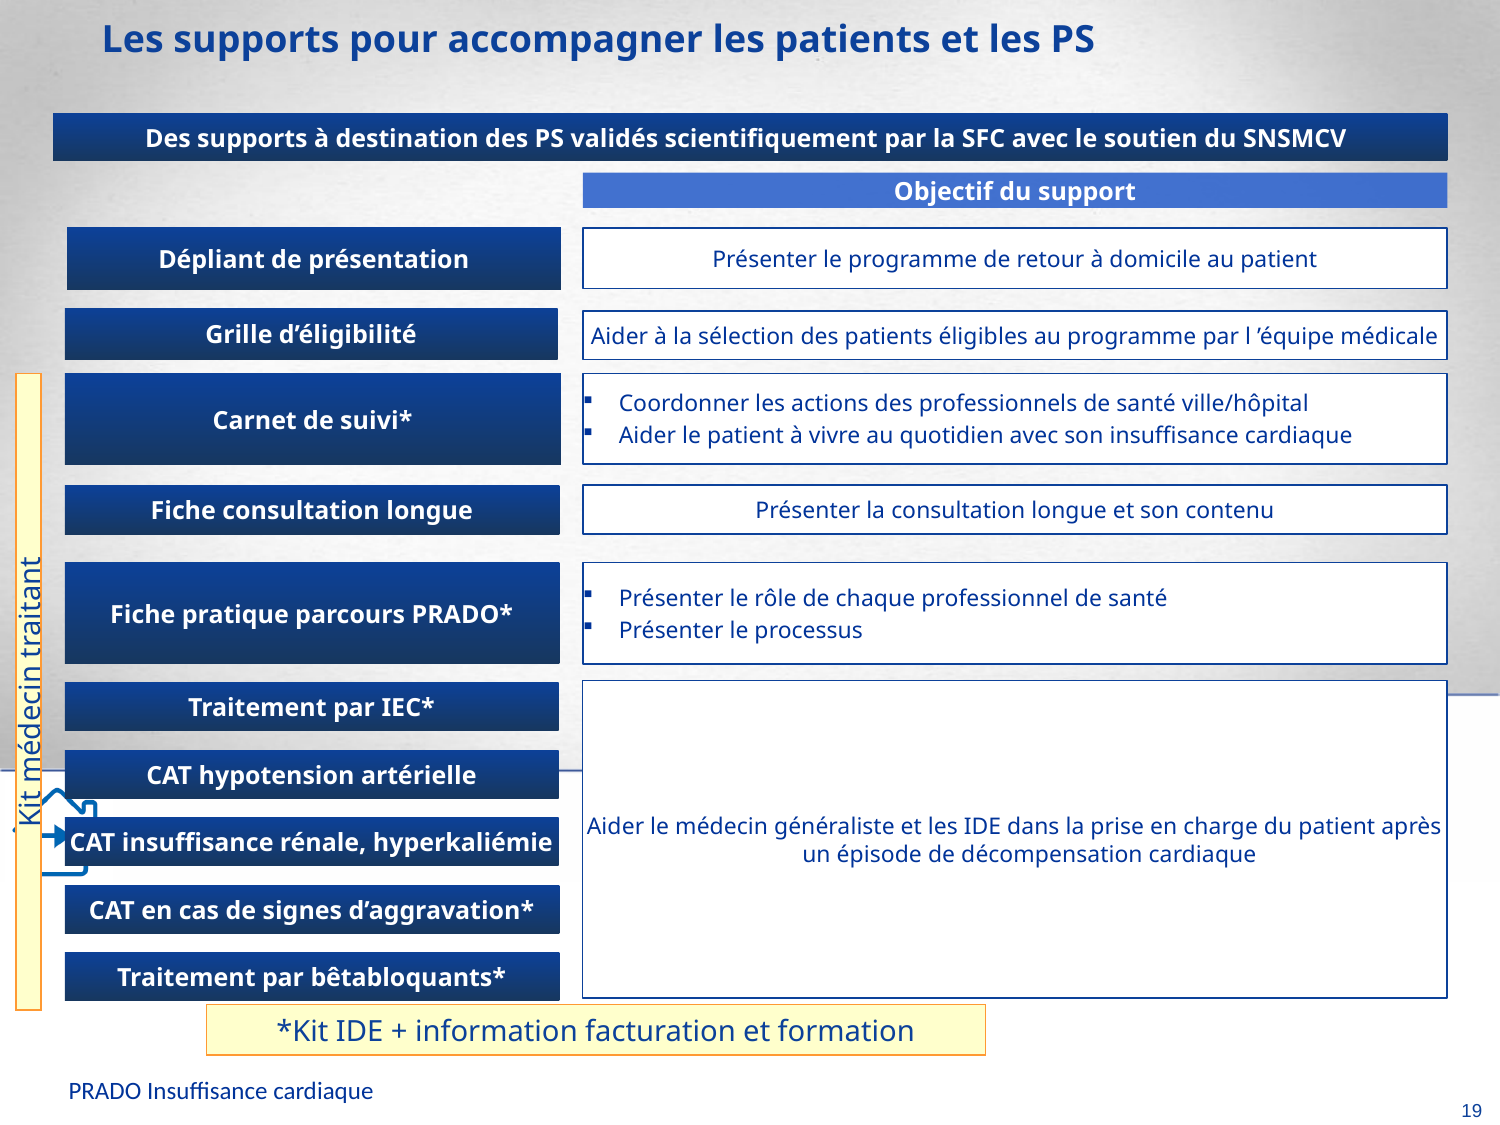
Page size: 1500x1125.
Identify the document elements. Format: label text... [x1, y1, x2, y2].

text_box Fiche pratique parcours PRADO* [64, 562, 560, 664]
picture [0, 0, 1500, 882]
text_box PRADO Insuffisance cardiaque [53, 1066, 503, 1112]
text_box Coordonner les actions des professionnels de santé ville/hôpital Aider le patient à vivre au quotidien avec son insuffisance cardiaque [582, 373, 1448, 465]
text_box Dépliant de présentation [67, 227, 561, 290]
text_box CAT insuffisance rénale, hyperkaliémie [64, 817, 559, 866]
text_box Des supports à destination des PS validés scientifiquement par la SFC avec le soutien du SNSMCV [53, 113, 1448, 161]
text_box 19 [1446, 1091, 1500, 1125]
text_box Présenter le rôle de chaque professionnel de santé Présenter le processus [582, 562, 1448, 664]
text_box Traitement par IEC* [64, 682, 559, 731]
text_box Traitement par bêtabloquants* [64, 952, 560, 1001]
text_box Aider à la sélection des patients éligibles au programme par l ’équipe médicale [582, 310, 1448, 360]
text_box Présenter le programme de retour à domicile au patient [582, 227, 1448, 289]
text_box *Kit IDE + information facturation et formation [206, 1004, 986, 1055]
text_box Grille d’éligibilité [64, 308, 558, 360]
text_box Les supports pour accompagner les patients et les PS [86, 7, 1483, 67]
text_box Carnet de suivi* [64, 373, 561, 465]
text_box CAT en cas de signes d’aggravation* [64, 885, 560, 934]
text_box Présenter la consultation longue et son contenu [582, 484, 1448, 535]
text_box Fiche consultation longue [64, 485, 560, 535]
text_box Objectif du support [582, 172, 1448, 208]
text_box Aider le médecin généraliste et les IDE dans la prise en charge du patient après un épisode de décompensation cardiaque [582, 680, 1447, 999]
text_box CAT hypotension artérielle [64, 750, 559, 799]
text_box Kit médecin traitant [15, 373, 42, 1011]
